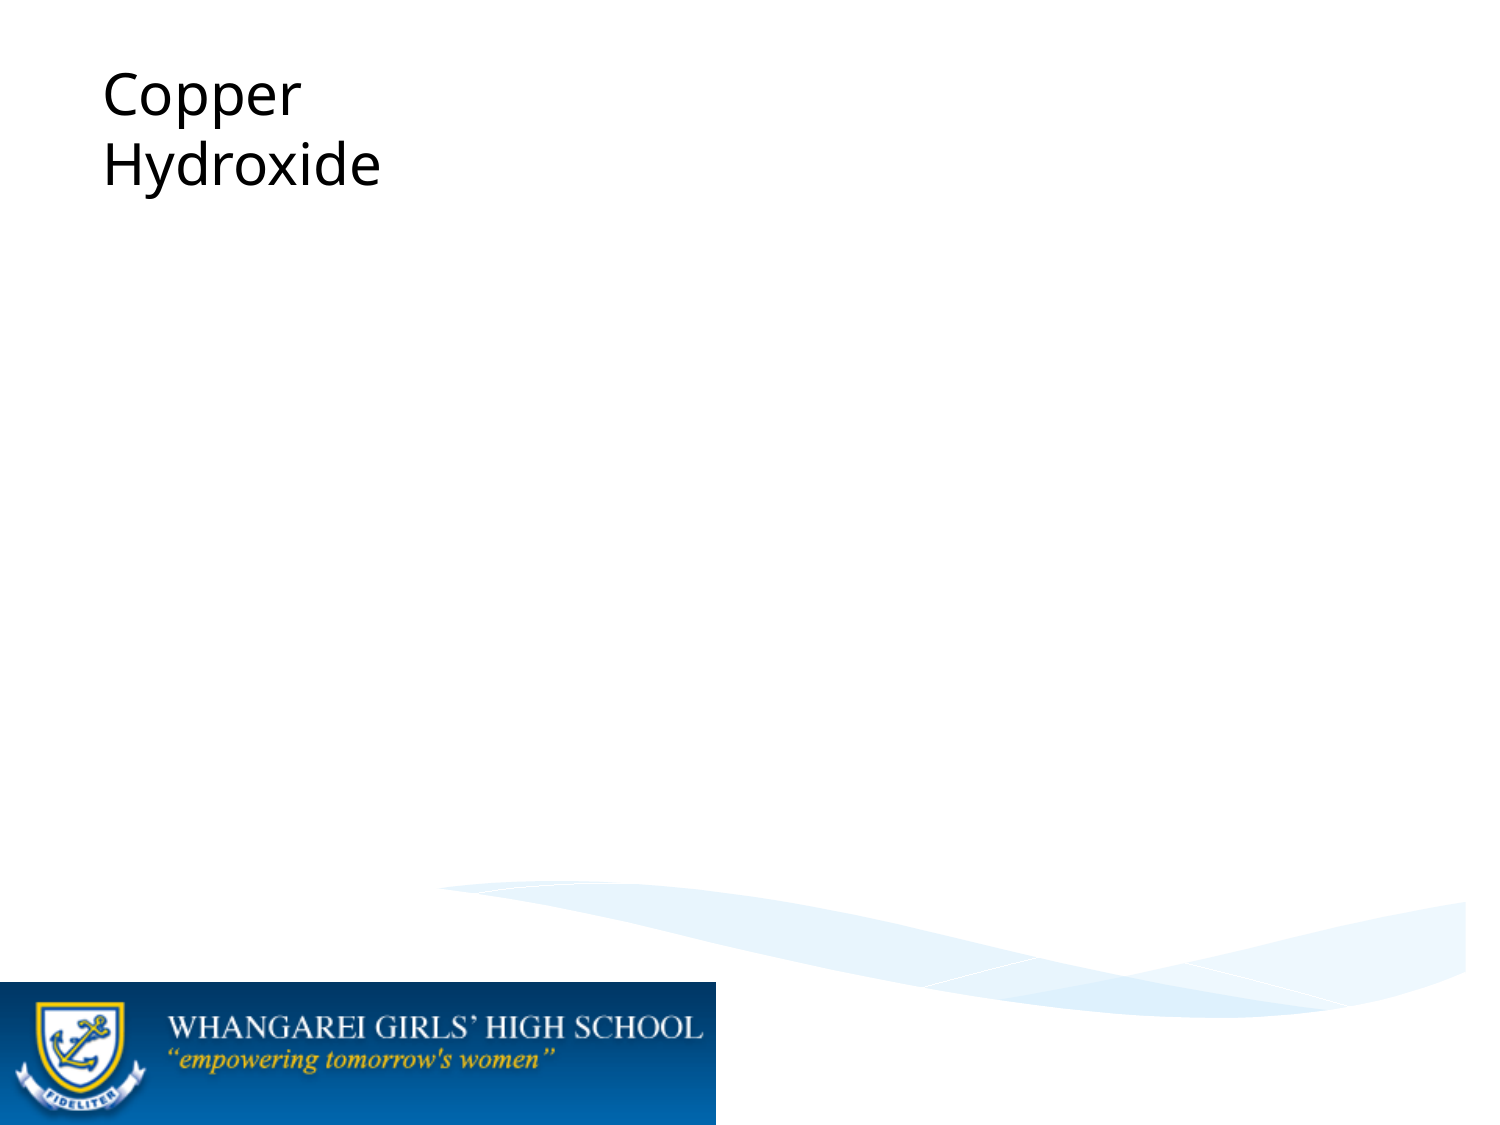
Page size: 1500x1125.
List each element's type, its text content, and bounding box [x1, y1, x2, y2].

picture [0, 982, 716, 1125]
text_box Copper Hydroxide [87, 49, 588, 205]
